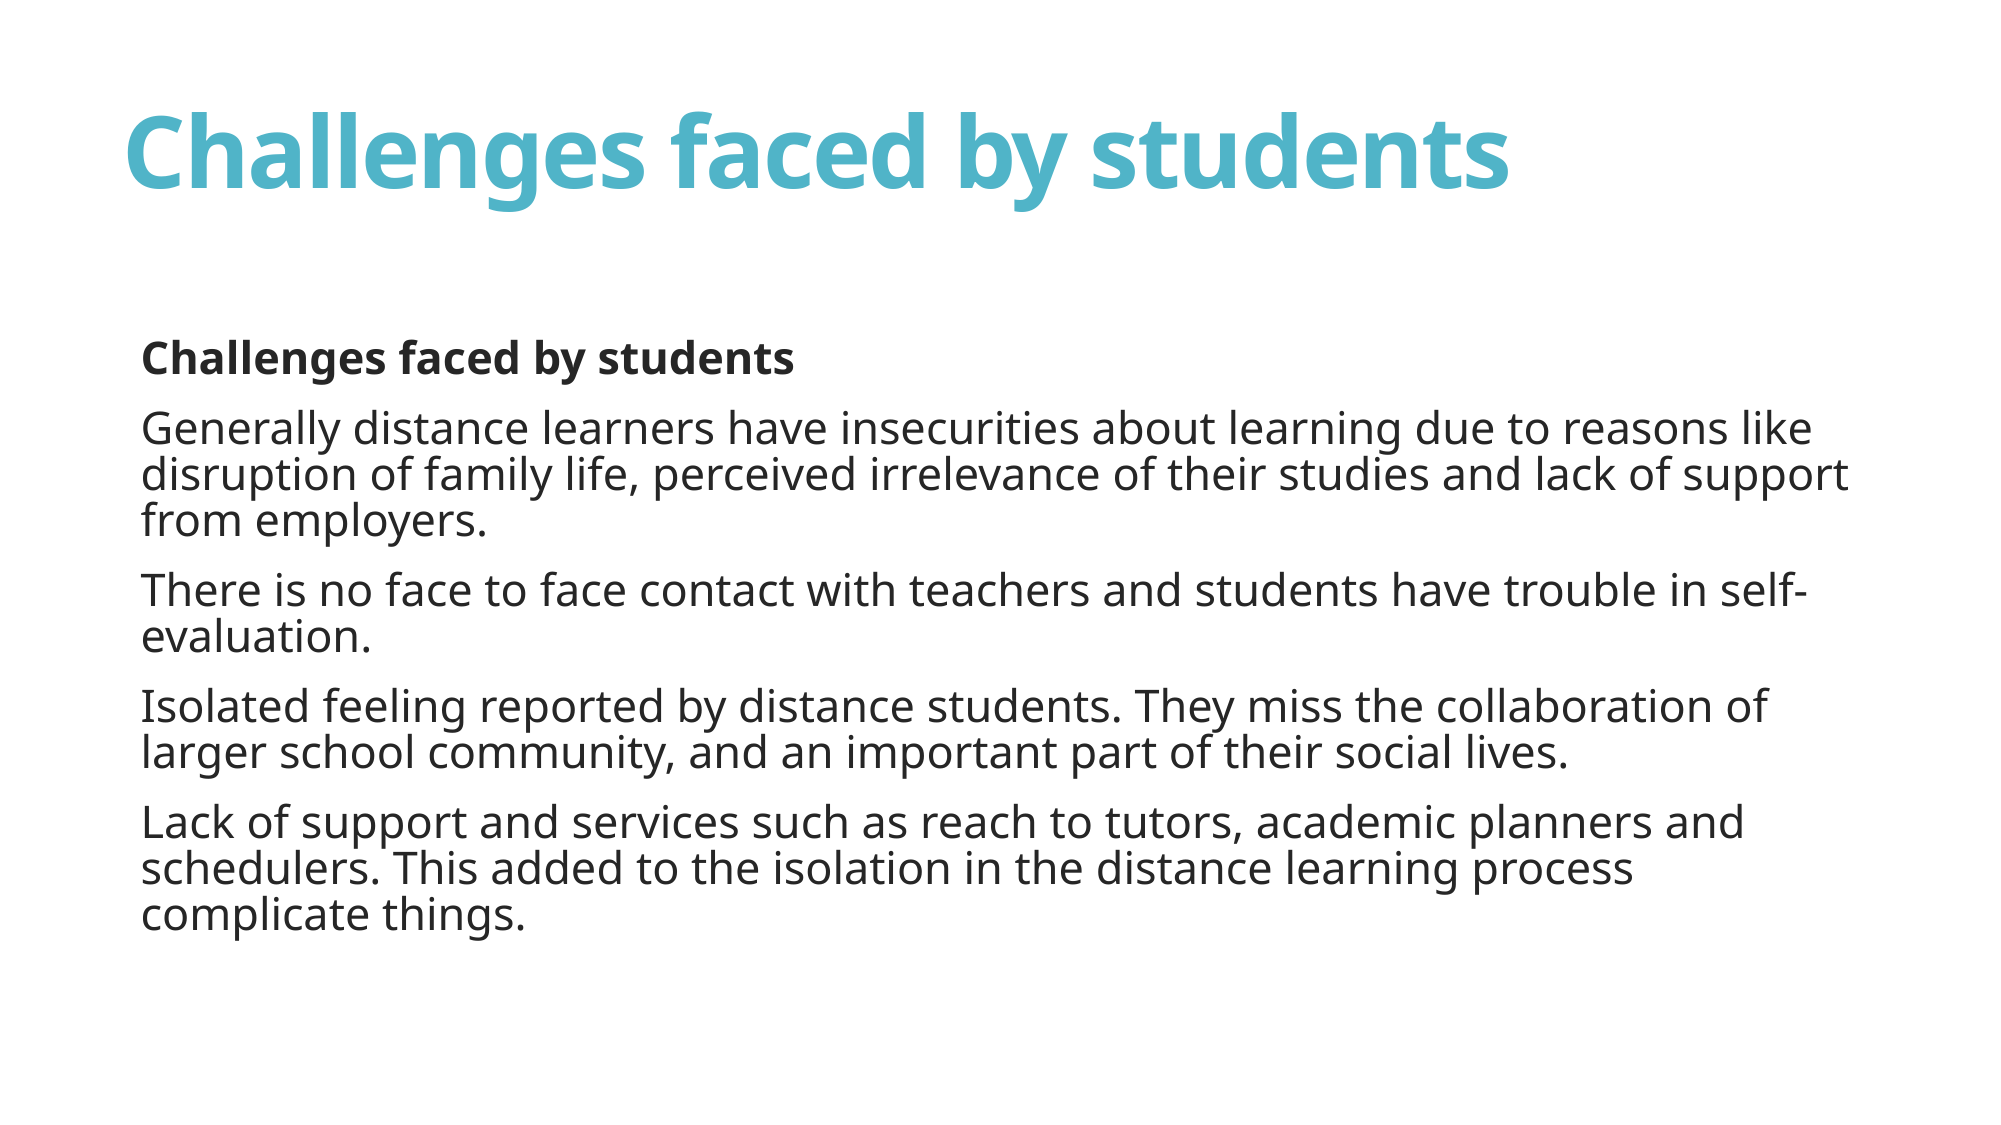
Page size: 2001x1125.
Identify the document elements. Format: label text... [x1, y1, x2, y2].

list Challenges faced by students Generally distance learners have insecurities about learning due to reasons like disruption of family life, perceived irrelevance of their studies and lack of support from employers. There is no face to face contact with teachers and students have trouble in self-evaluation. Isolated feeling reported by distance students. They miss the collaboration of larger school community, and an important part of their social lives. Lack of support and services such as reach to tutors, academic planners and schedulers. This added to the isolation in the distance learning process complicate things. [111, 329, 1876, 948]
title Challenges faced by students [107, 81, 1875, 354]
